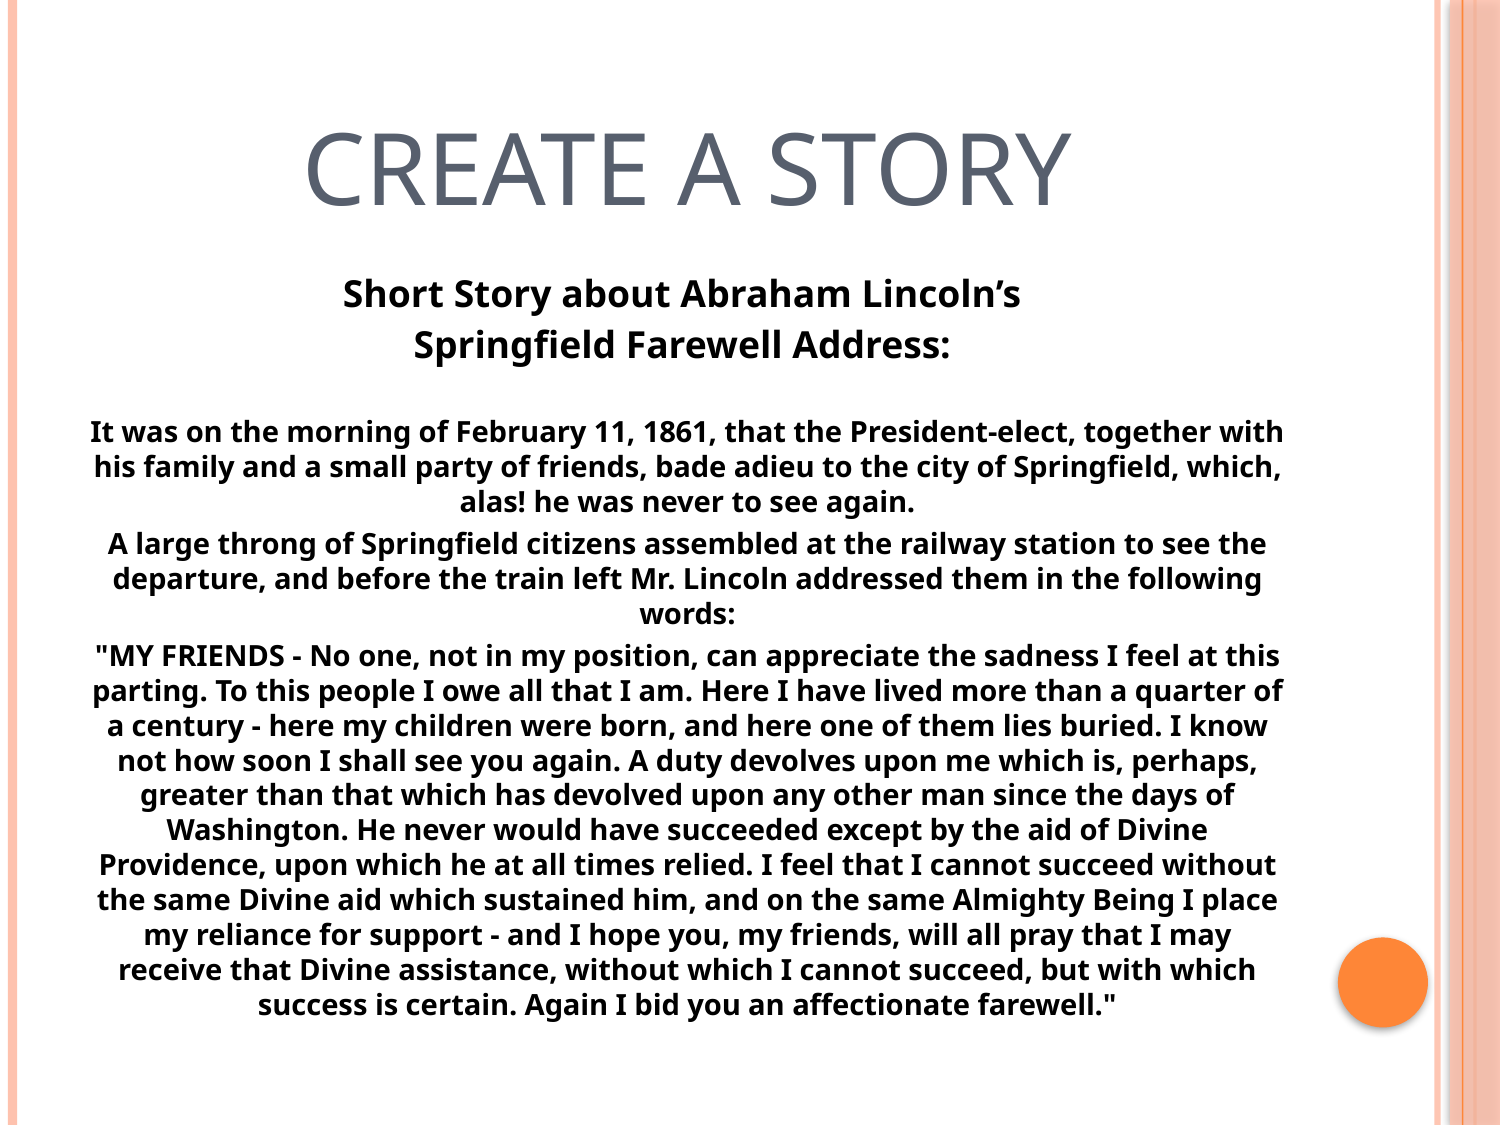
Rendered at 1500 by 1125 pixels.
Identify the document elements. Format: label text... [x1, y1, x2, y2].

title Create a Story [75, 45, 1300, 233]
list Short Story about Abraham Lincoln’s Springfield Farewell Address: It was on the morning of February 11, 1861, that the President-elect, together with his family and a small party of friends, bade adieu to the city of Springfield, which, alas! he was never to see again. A large throng of Springfield citizens assembled at the railway station to see the departure, and before the train left Mr. Lincoln addressed them in the following words: "MY FRIENDS - No one, not in my position, can appreciate the sadness I feel at this parting. To this people I owe all that I am. Here I have lived more than a quarter of a century - here my children were born, and here one of them lies buried. I know not how soon I shall see you again. A duty devolves upon me which is, perhaps, greater than that which has devolved upon any other man since the days of Washington. He never would have succeeded except by the aid of Divine Providence, upon which he at all times relied. I feel that I cannot succeed without the same Divine aid which sustained him, and on the same Almighty Being I place my reliance for support - and I hope you, my friends, will all pray that I may receive that Divine assistance, without which I cannot succeed, but with which success is certain. Again I bid you an affectionate farewell." [75, 262, 1300, 1062]
